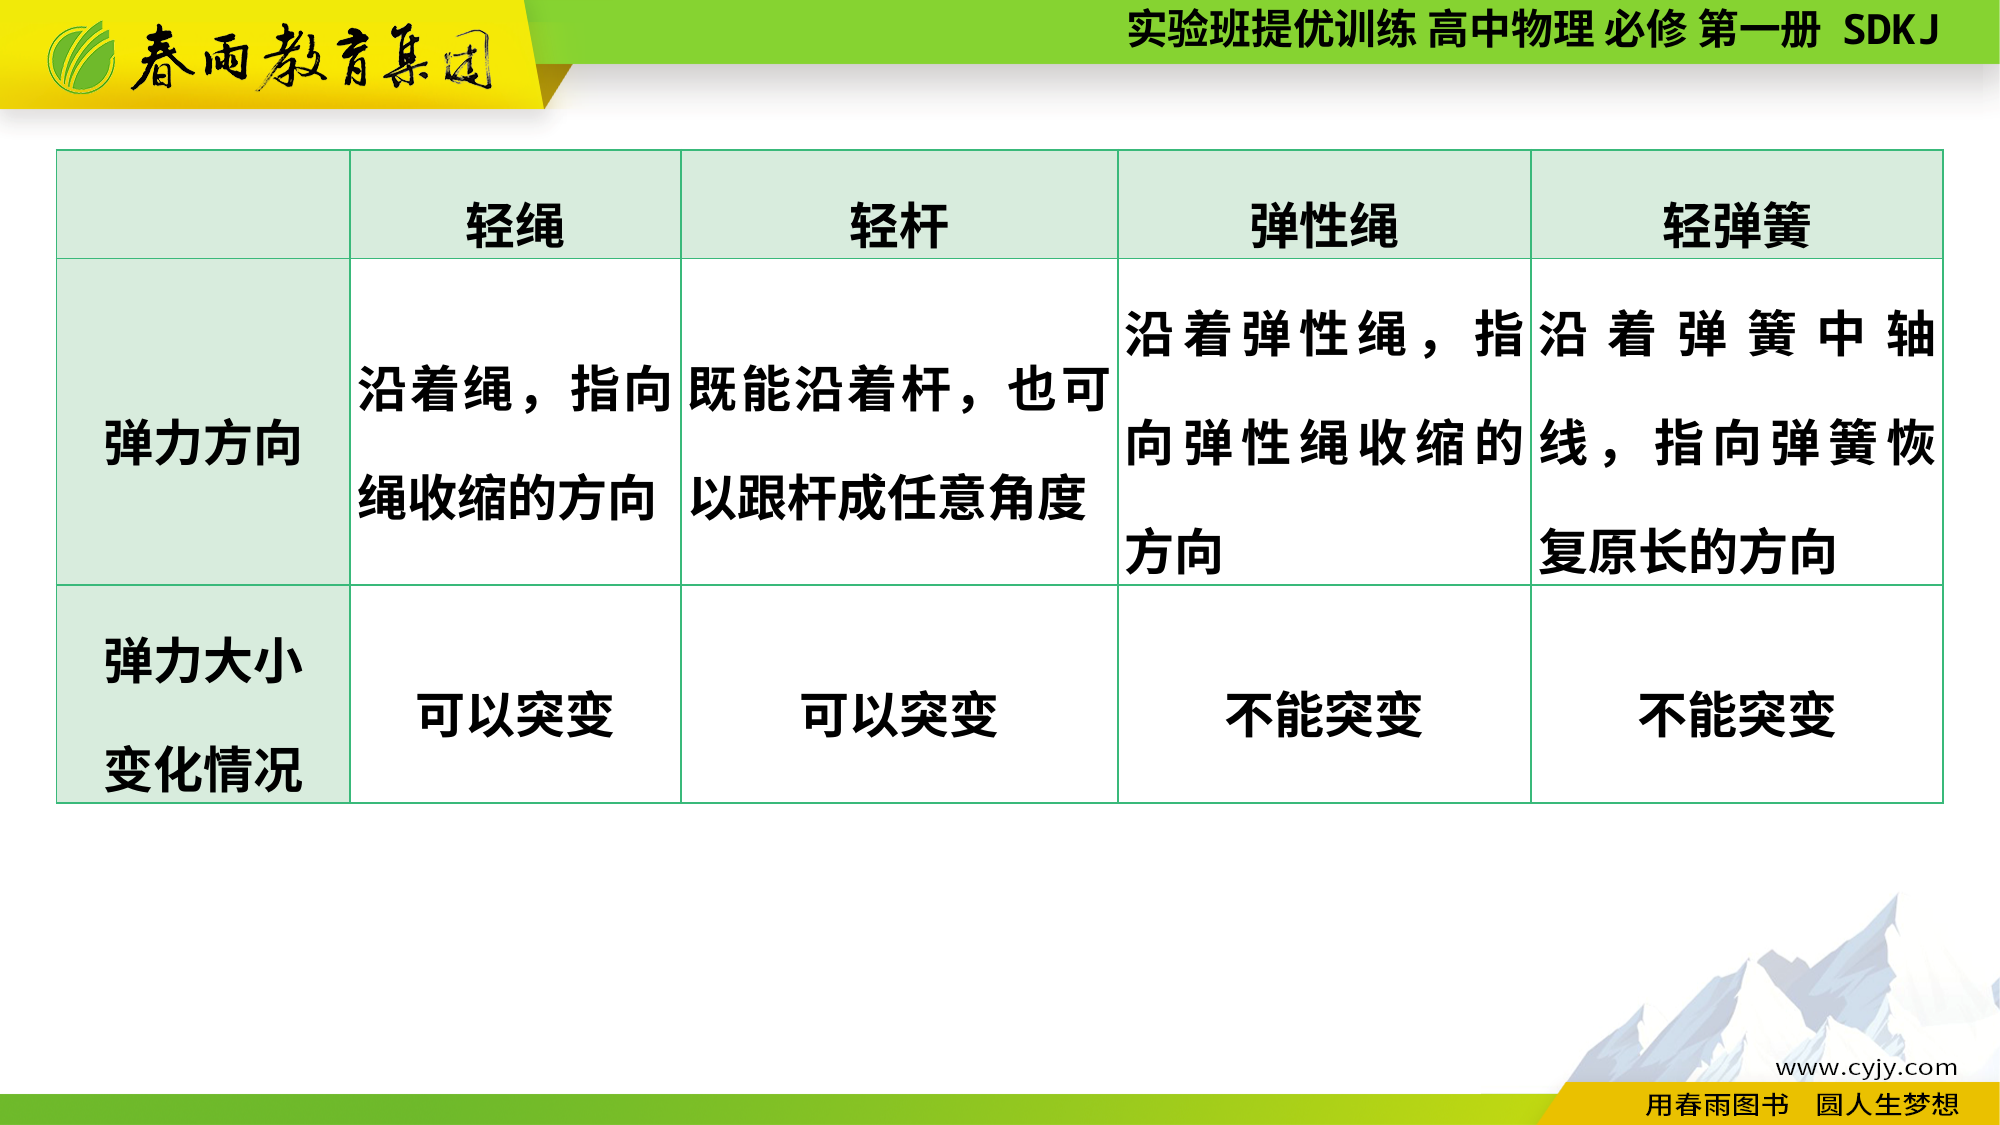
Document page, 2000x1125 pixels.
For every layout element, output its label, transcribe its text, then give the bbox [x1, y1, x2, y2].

table_cell 可以突变 [682, 586, 1117, 802]
picture [0, 0, 2000, 1125]
table_cell 可以突变 [351, 586, 680, 802]
table_header [57, 151, 349, 258]
table_header 轻弹簧 [1532, 151, 1942, 258]
table_header 轻绳 [351, 151, 680, 258]
table_header 弹性绳 [1119, 151, 1530, 258]
table_cell 不能突变 [1119, 586, 1530, 802]
table_cell 沿着弹簧中轴线，指向弹簧恢复原长的方向 [1532, 259, 1942, 584]
table_cell 既能沿着杆，也可以跟杆成任意角度 [682, 259, 1117, 584]
table_cell 不能突变 [1532, 586, 1942, 802]
table_cell 弹力大小 变化情况 [57, 586, 349, 802]
table_header 轻杆 [682, 151, 1117, 258]
table_cell 沿着绳，指向绳收缩的方向 [351, 259, 680, 584]
table_cell 弹力方向 [57, 259, 349, 584]
table_cell 沿着弹性绳，指向弹性绳收缩的方向 [1119, 259, 1530, 584]
